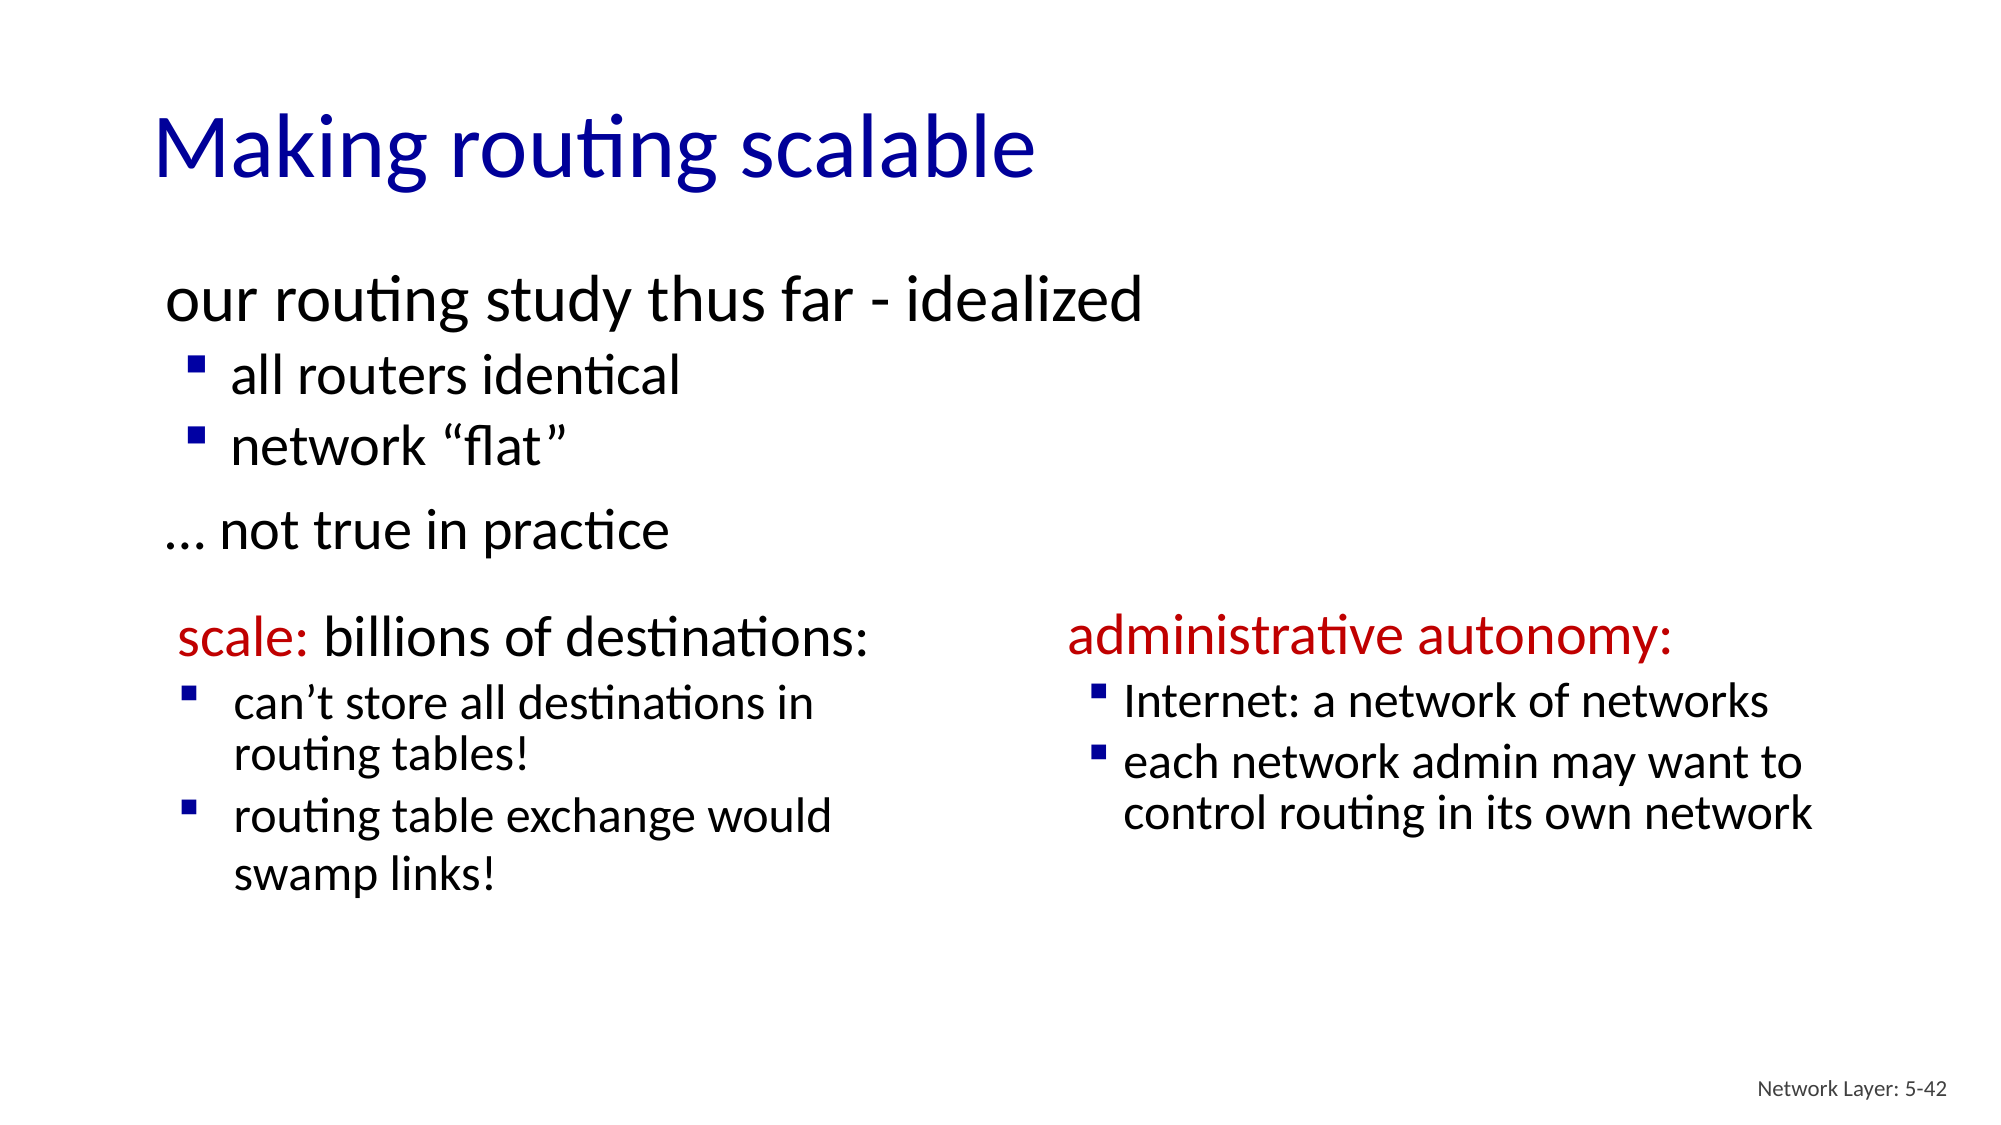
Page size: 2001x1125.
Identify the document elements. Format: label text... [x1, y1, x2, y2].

list our routing study thus far - idealized all routers identical network “flat” … not true in practice [129, 256, 1855, 970]
text_box administrative autonomy: Internet: a network of networks each network admin may want to control routing in its own network [1052, 599, 1932, 1013]
text_box scale: billions of destinations: can’t store all destinations in routing tables! routing table exchange would swamp links! [162, 601, 981, 974]
title Making routing scalable [137, 74, 1863, 221]
slide_number Network Layer: 5-42 [1512, 1056, 1963, 1117]
